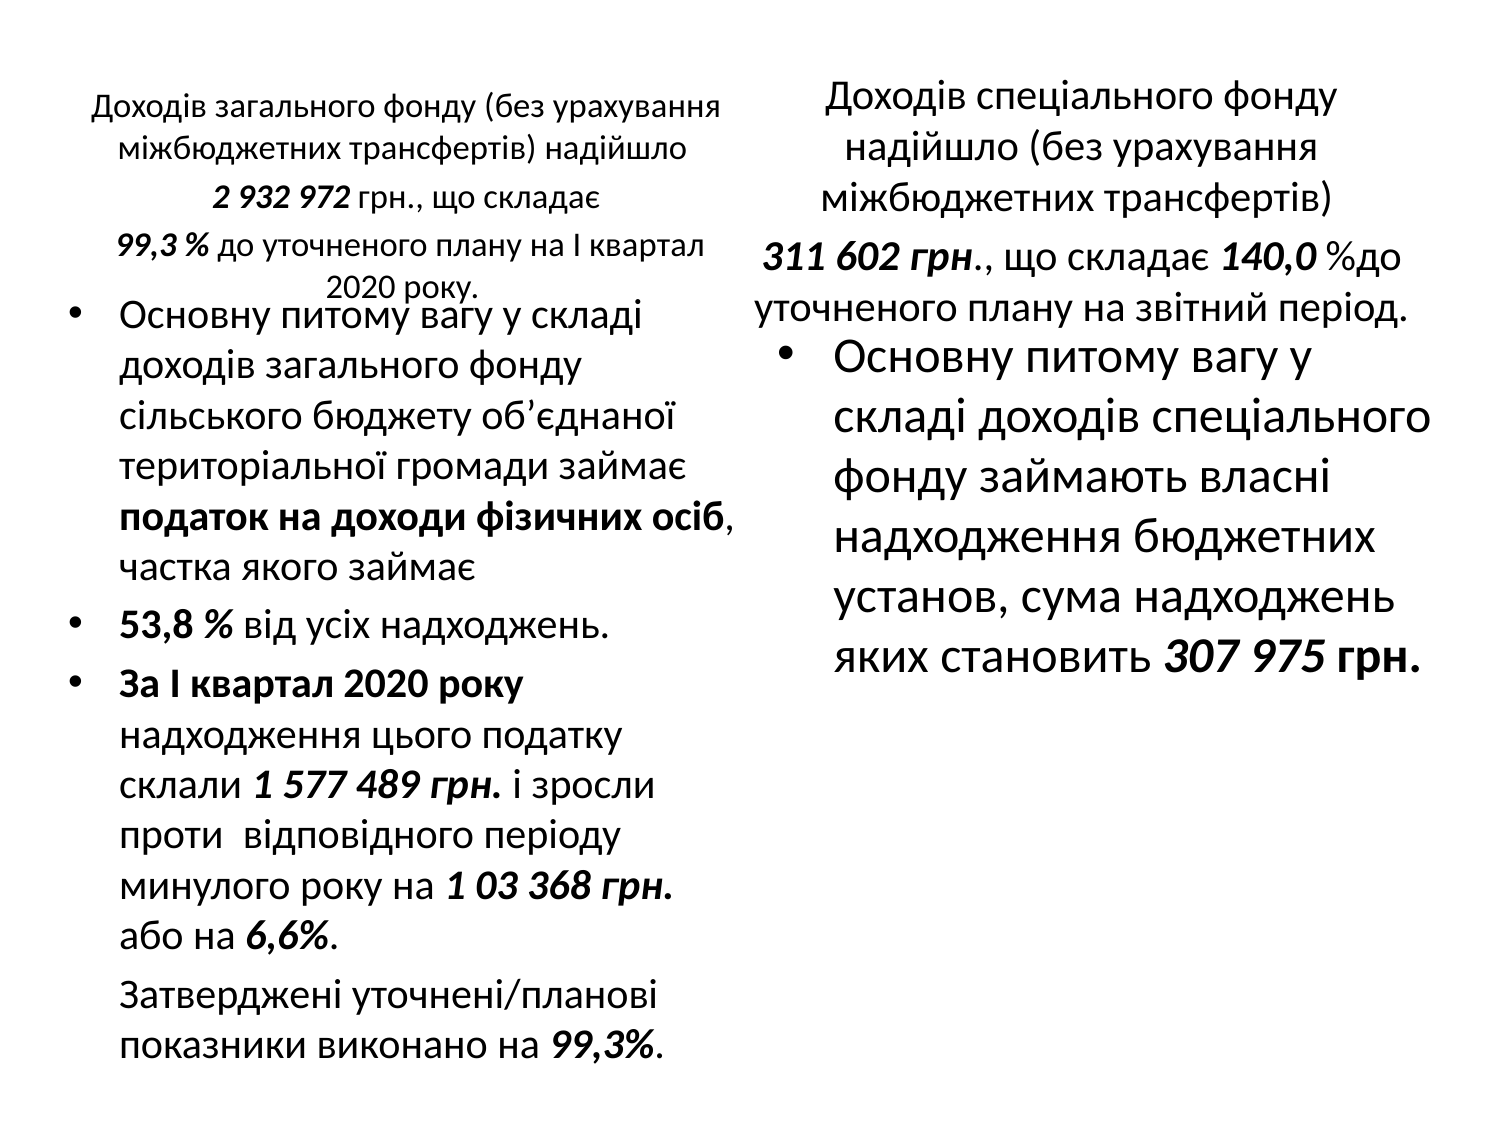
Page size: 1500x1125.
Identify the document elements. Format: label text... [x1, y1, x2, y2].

list Основну питому вагу у складі доходів загального фонду сільського бюджету об’єднаної територіальної громади займає податок на доходи фізичних осіб, частка якого займає 53,8 % від усіх надходжень. За І квартал 2020 року надходження цього податку склали 1 577 489 грн. і зросли проти відповідного періоду минулого року на 1 03 368 грн. або на 6,6%. Затверджені уточнені/планові показники виконано на 99,3%. [53, 278, 762, 1083]
list Доходів спеціального фонду надійшло (без урахування міжбюджетних трансфертів) 311 602 грн., що складає 140,0 %до уточненого плану на звітний період. [738, 0, 1425, 338]
list Доходів загального фонду (без урахування міжбюджетних трансфертів) надійшло 2 932 972 грн., що складає 99,3 % до уточненого плану на І квартал 2020 року. [75, 0, 738, 278]
list Основну питому вагу у складі доходів спеціального фонду займають власні надходження бюджетних установ, сума надходжень яких становить 307 975 грн. [761, 314, 1447, 1035]
